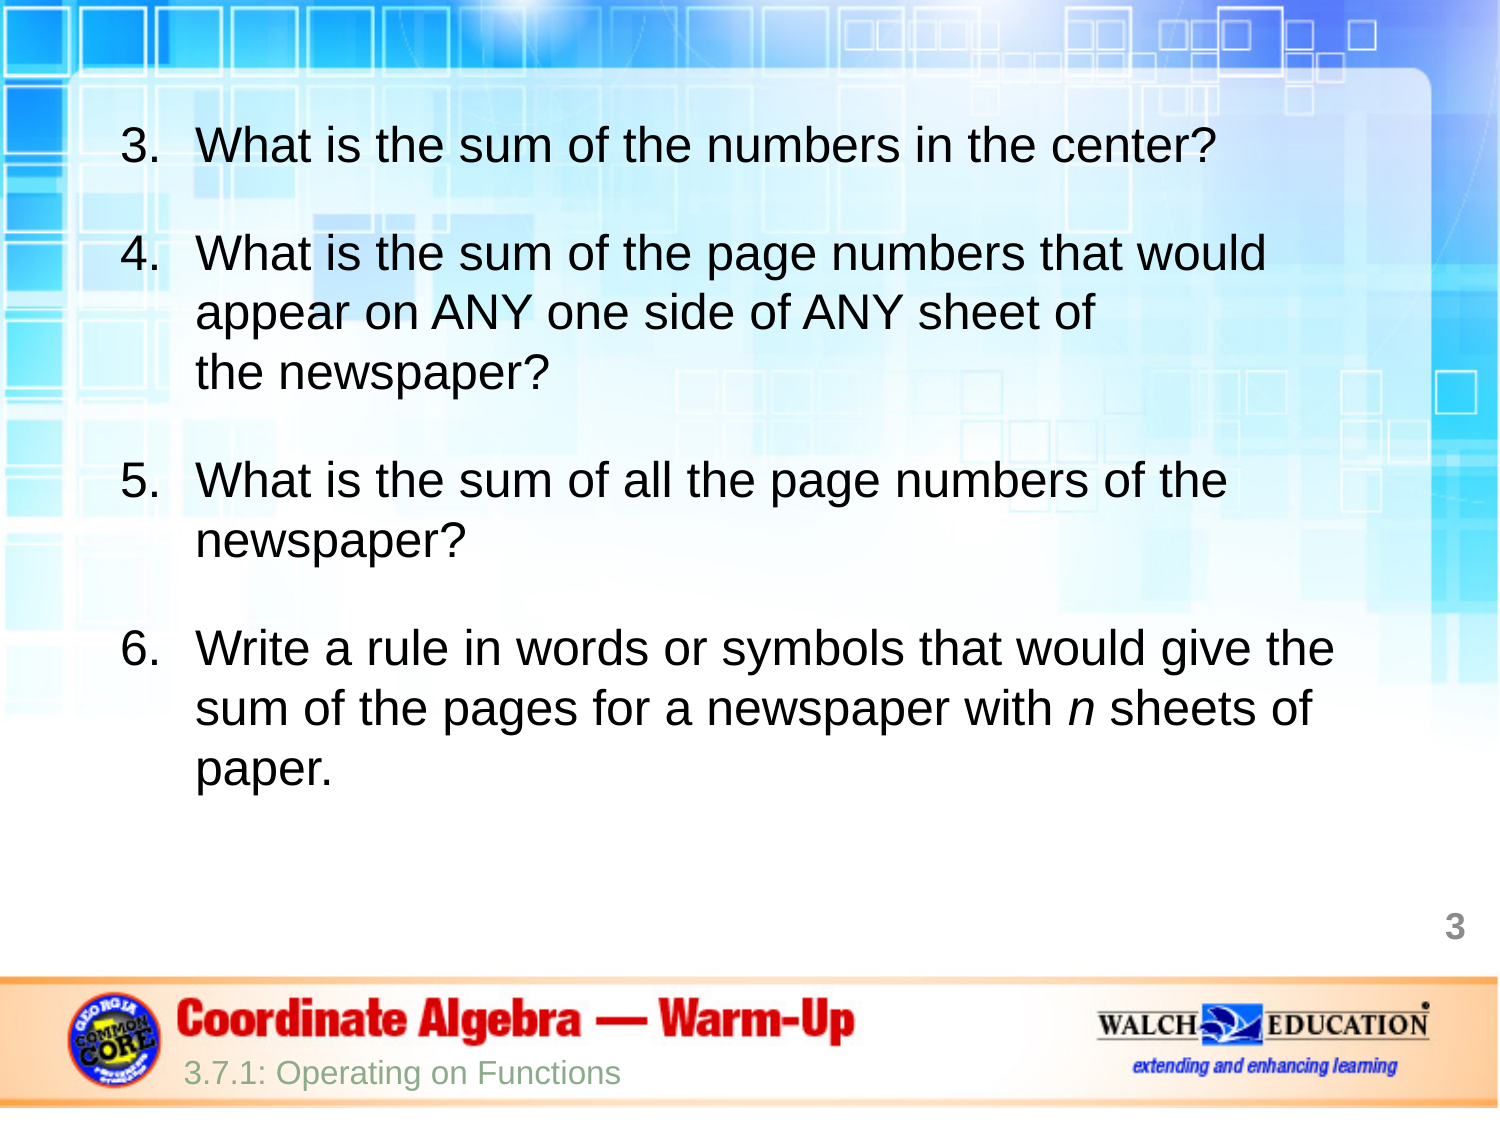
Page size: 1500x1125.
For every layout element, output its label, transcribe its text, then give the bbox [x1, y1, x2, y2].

picture [0, 0, 1500, 1108]
footer 3.7.1: Operating on Functions [168, 1048, 1067, 1094]
slide_number 3 [1361, 901, 1481, 949]
subtitle What is the sum of the numbers in the center? What is the sum of the page numbers that would appear on ANY one side of ANY sheet of the newspaper? What is the sum of all the page numbers of the newspaper? Write a rule in words or symbols that would give the sum of the pages for a newspaper with n sheets of paper. [105, 105, 1394, 925]
